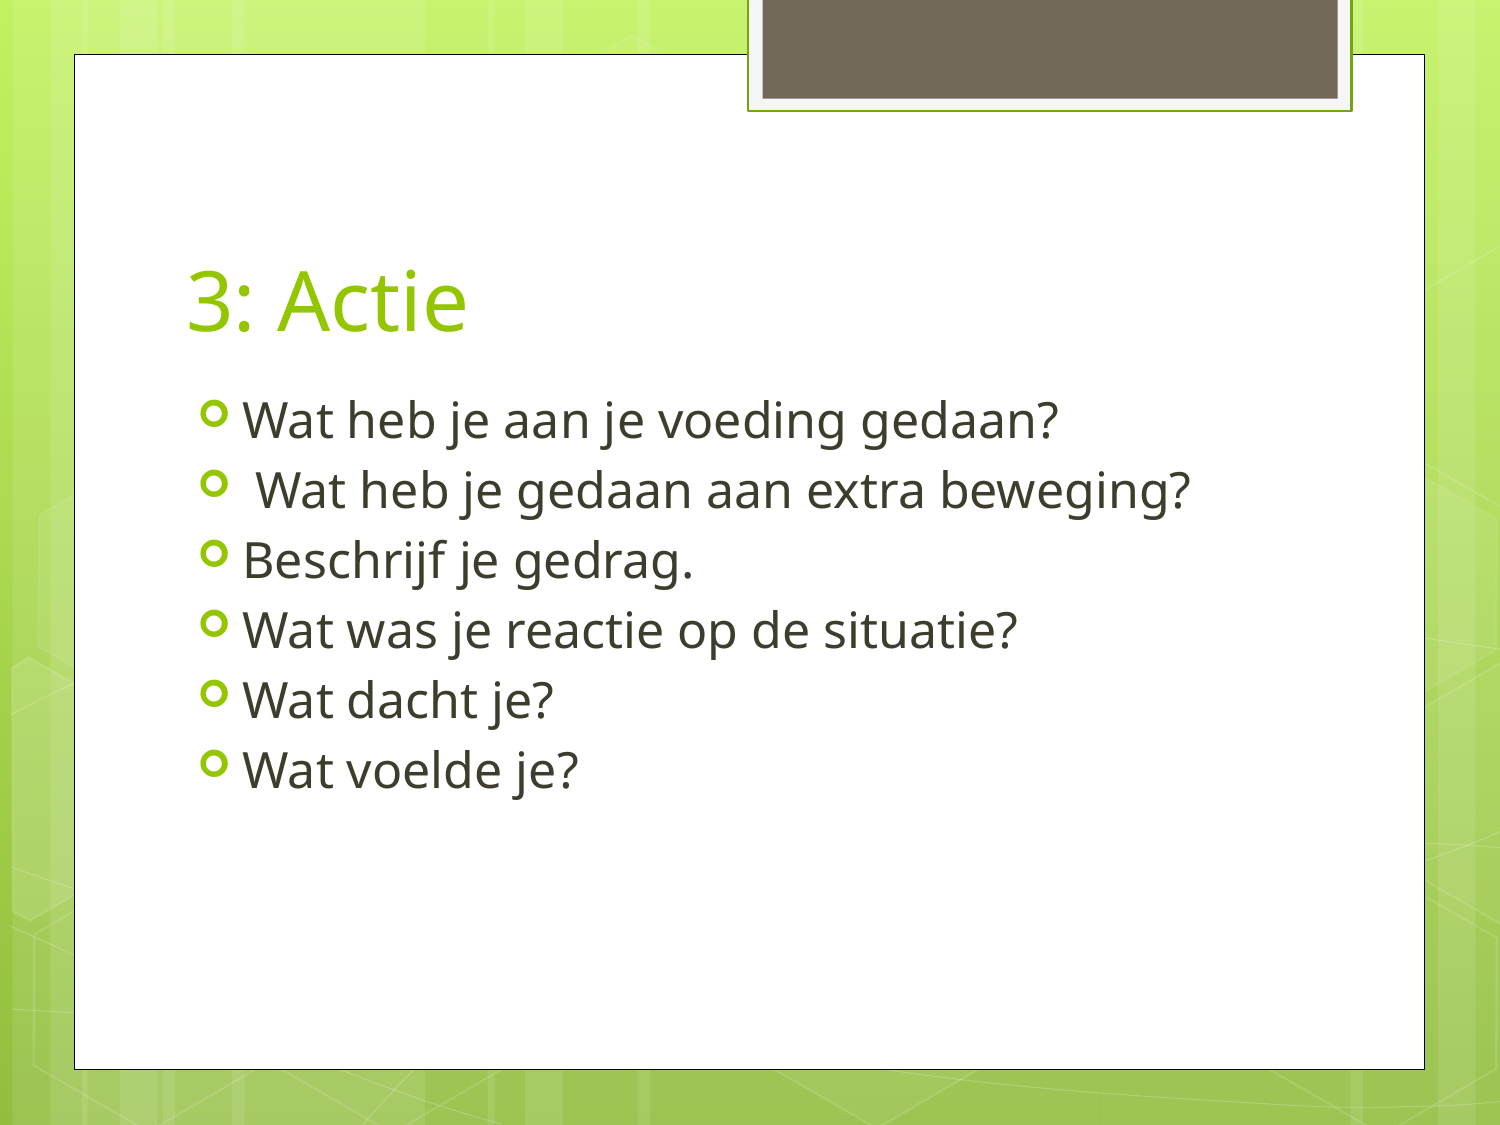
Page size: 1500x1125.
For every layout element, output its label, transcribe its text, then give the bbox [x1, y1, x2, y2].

list Wat heb je aan je voeding gedaan? Wat heb je gedaan aan extra beweging? Beschrijf je gedrag. Wat was je reactie op de situatie? Wat dacht je? Wat voelde je? [171, 381, 1283, 957]
title 3: Actie [171, 168, 1324, 357]
